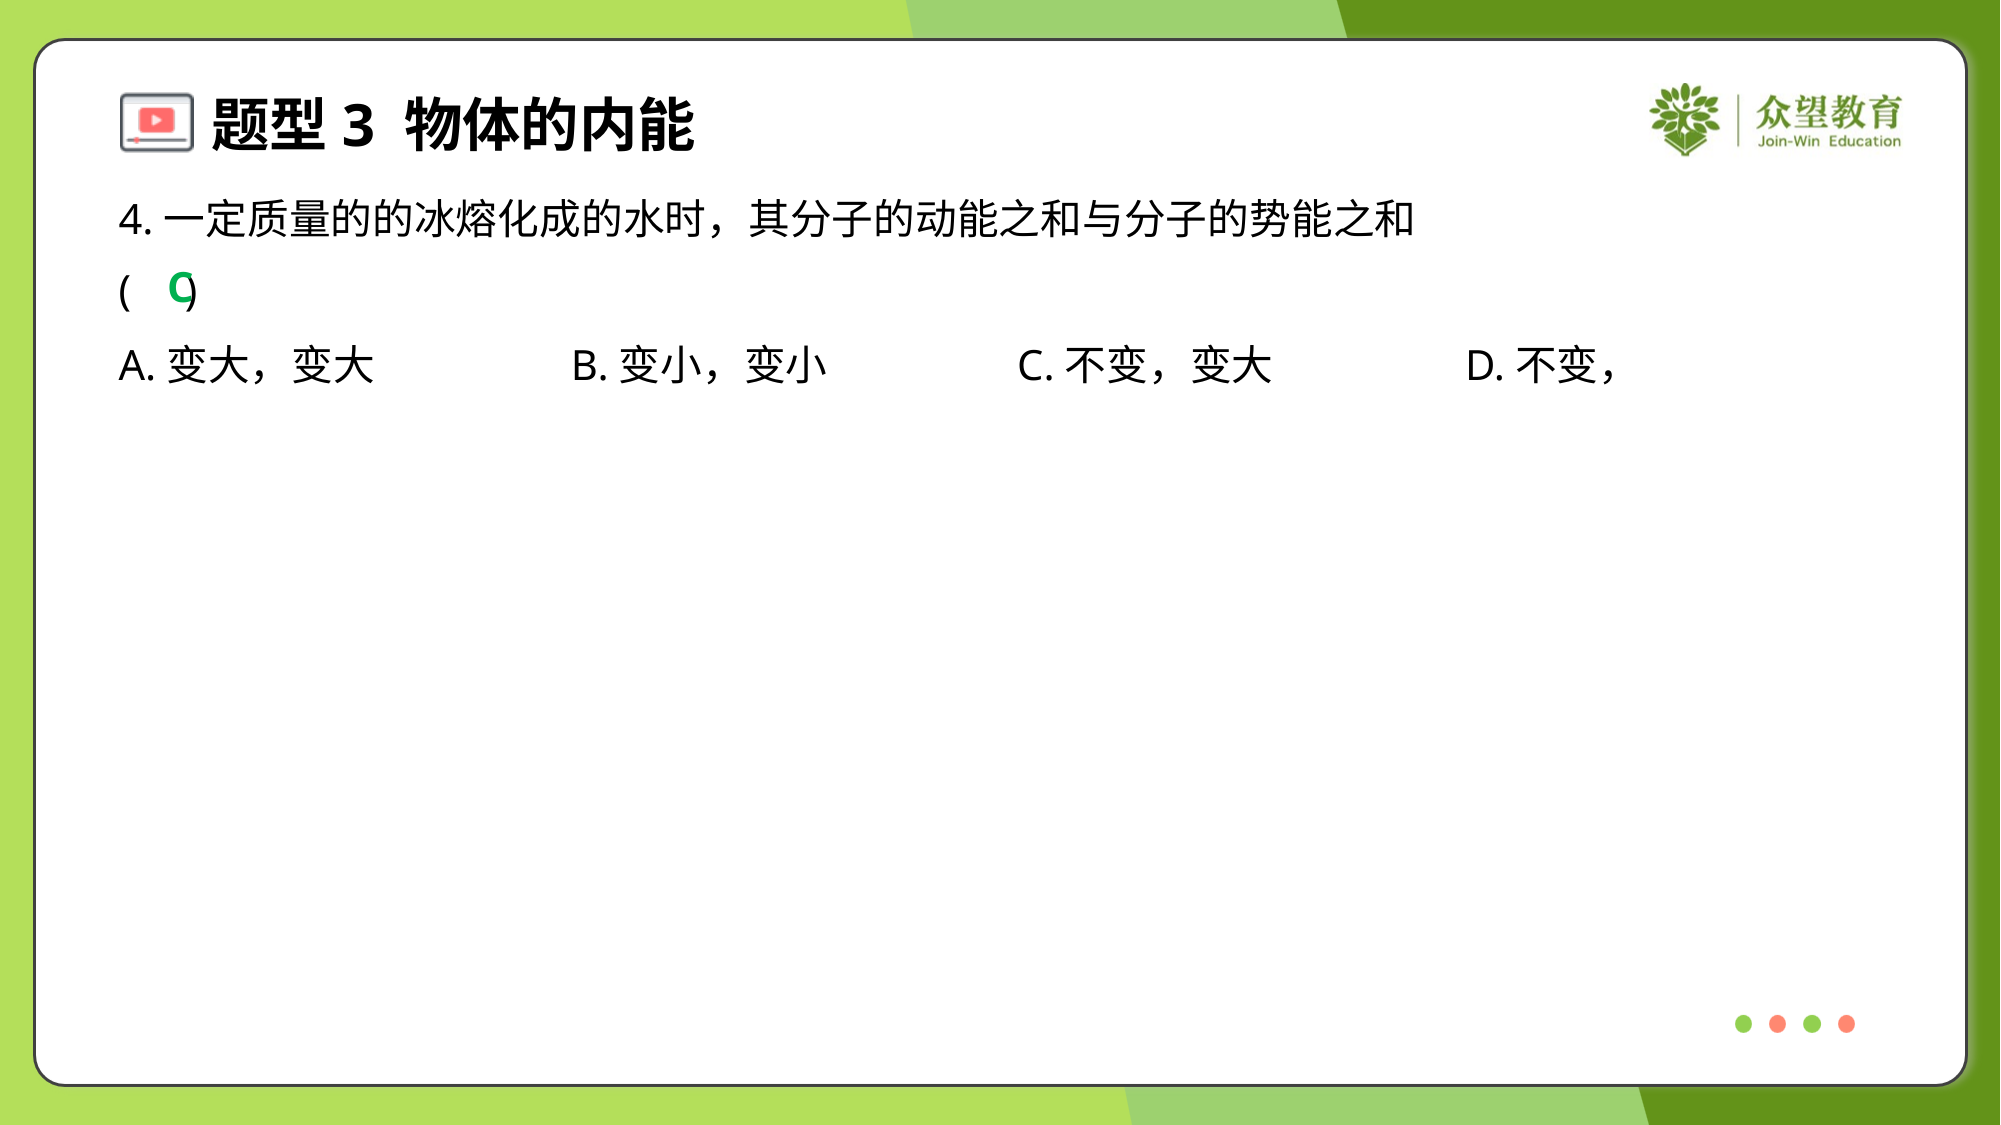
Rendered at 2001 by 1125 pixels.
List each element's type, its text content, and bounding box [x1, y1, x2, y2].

text_box C [151, 239, 210, 304]
picture [0, 0, 2000, 1125]
